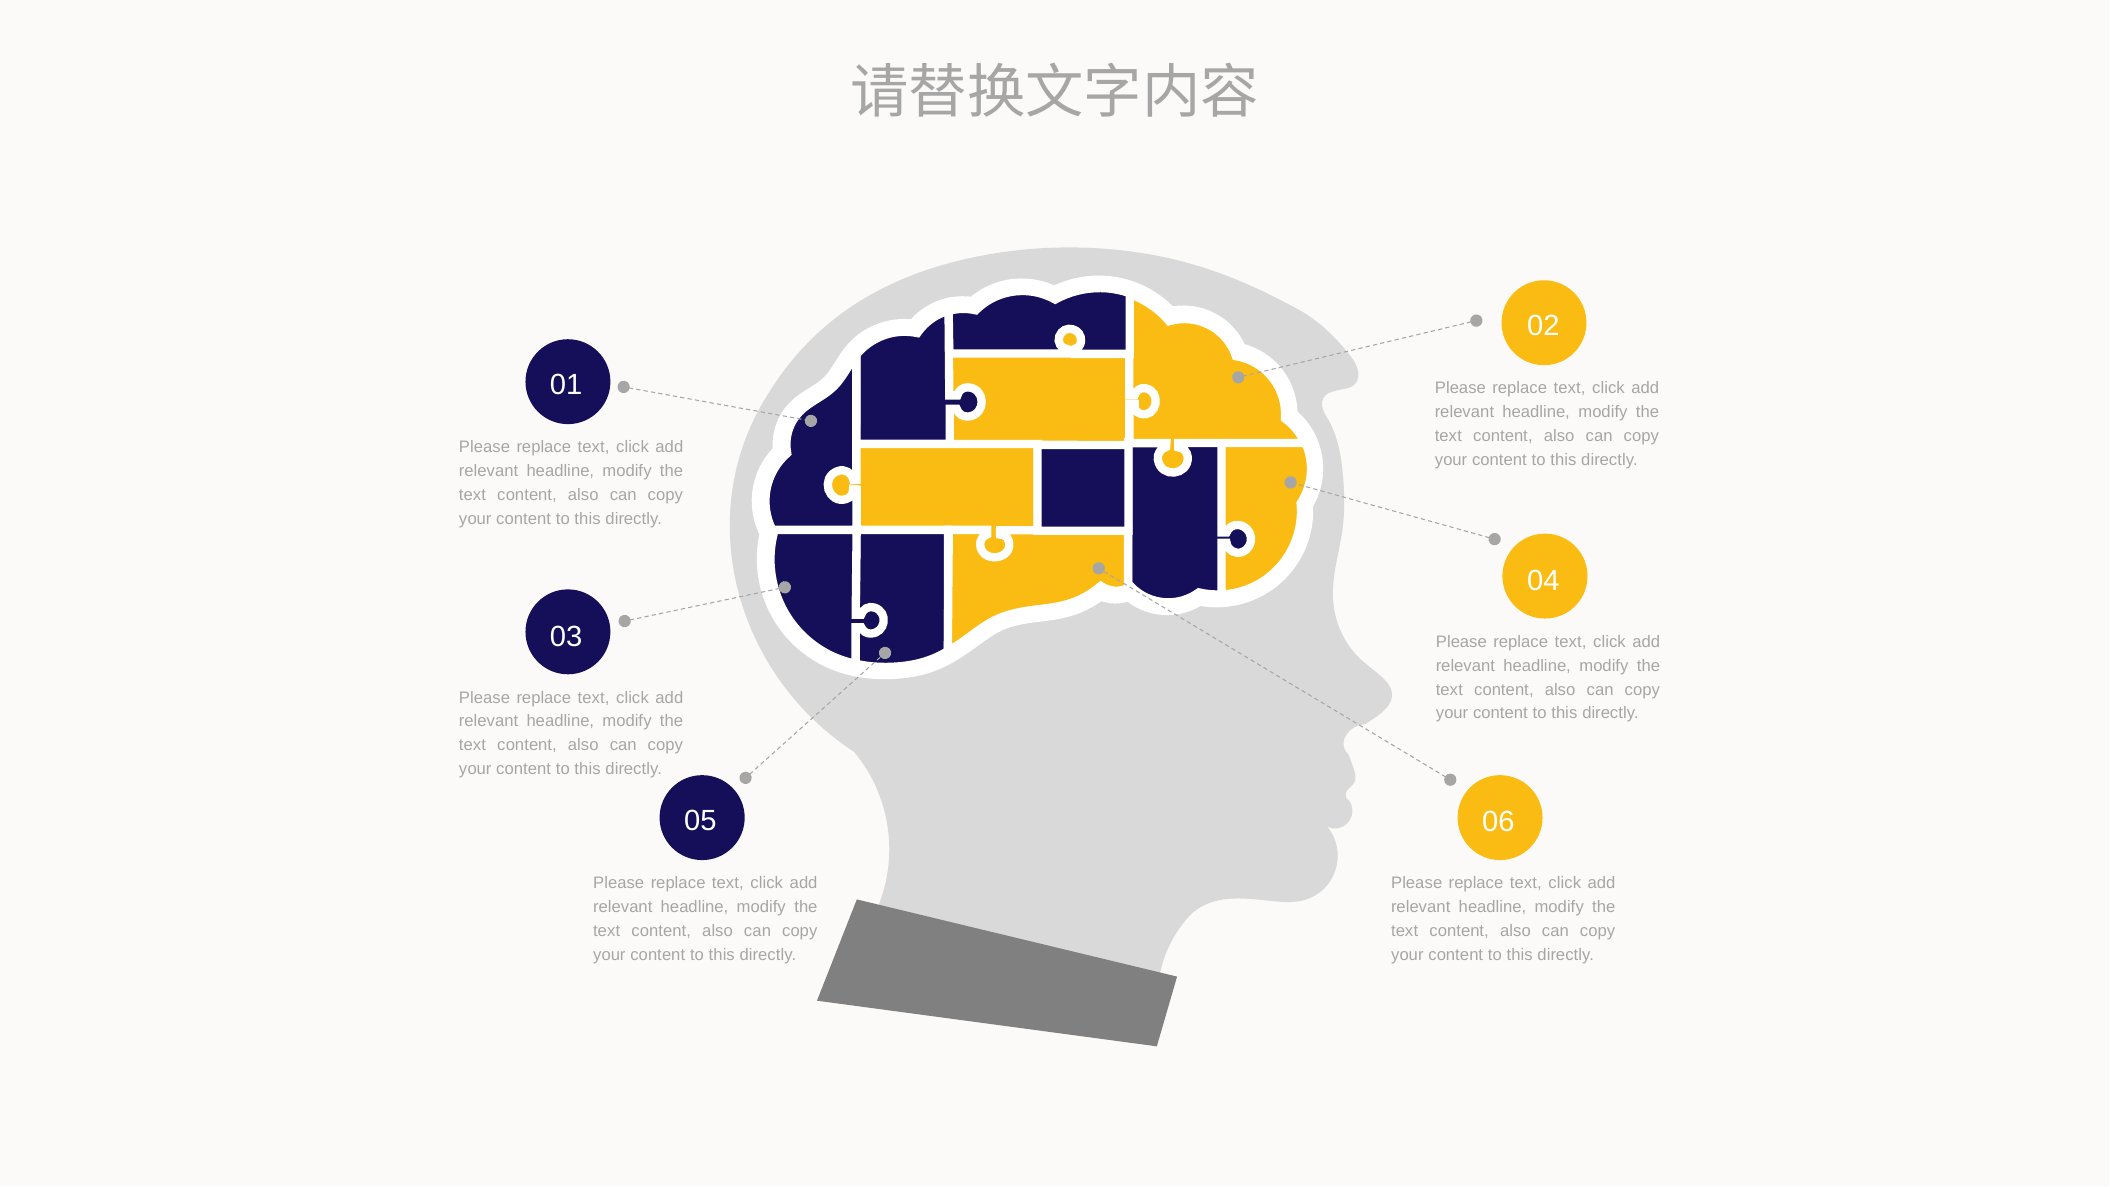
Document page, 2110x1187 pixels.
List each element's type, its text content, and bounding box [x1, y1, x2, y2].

text_box Please replace text, click add relevant headline, modify the text content, also can copy your content to this directly. [458, 682, 684, 763]
text_box 02 [1515, 298, 1572, 342]
text_box [618, 615, 637, 628]
text_box [1464, 314, 1483, 327]
text_box 请替换文字内容 [820, 32, 1289, 124]
text_box [1440, 773, 1457, 786]
text_box [1501, 280, 1587, 366]
text_box Please replace text, click add relevant headline, modify the text content, also can copy your content to this directly. [1434, 373, 1660, 454]
text_box [1483, 533, 1501, 546]
text_box 01 [537, 357, 595, 401]
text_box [729, 247, 1393, 1047]
text_box [1502, 533, 1588, 619]
text_box 03 [537, 609, 595, 652]
text_box 04 [1515, 553, 1572, 596]
text_box Please replace text, click add relevant headline, modify the text content, also can copy your content to this directly. [593, 868, 729, 940]
text_box Please replace text, click add relevant headline, modify the text content, also can copy your content to this directly. [1393, 868, 1616, 940]
text_box Please replace text, click add relevant headline, modify the text content, also can copy your content to this directly. [458, 432, 684, 513]
text_box 06 [1470, 795, 1527, 838]
text_box 05 [672, 793, 729, 837]
text_box [1457, 775, 1543, 861]
text_box [617, 380, 636, 394]
text_box [659, 775, 729, 861]
text_box [525, 339, 611, 425]
text_box [525, 589, 611, 675]
text_box Please replace text, click add relevant headline, modify the text content, also can copy your content to this directly. [1435, 626, 1661, 698]
